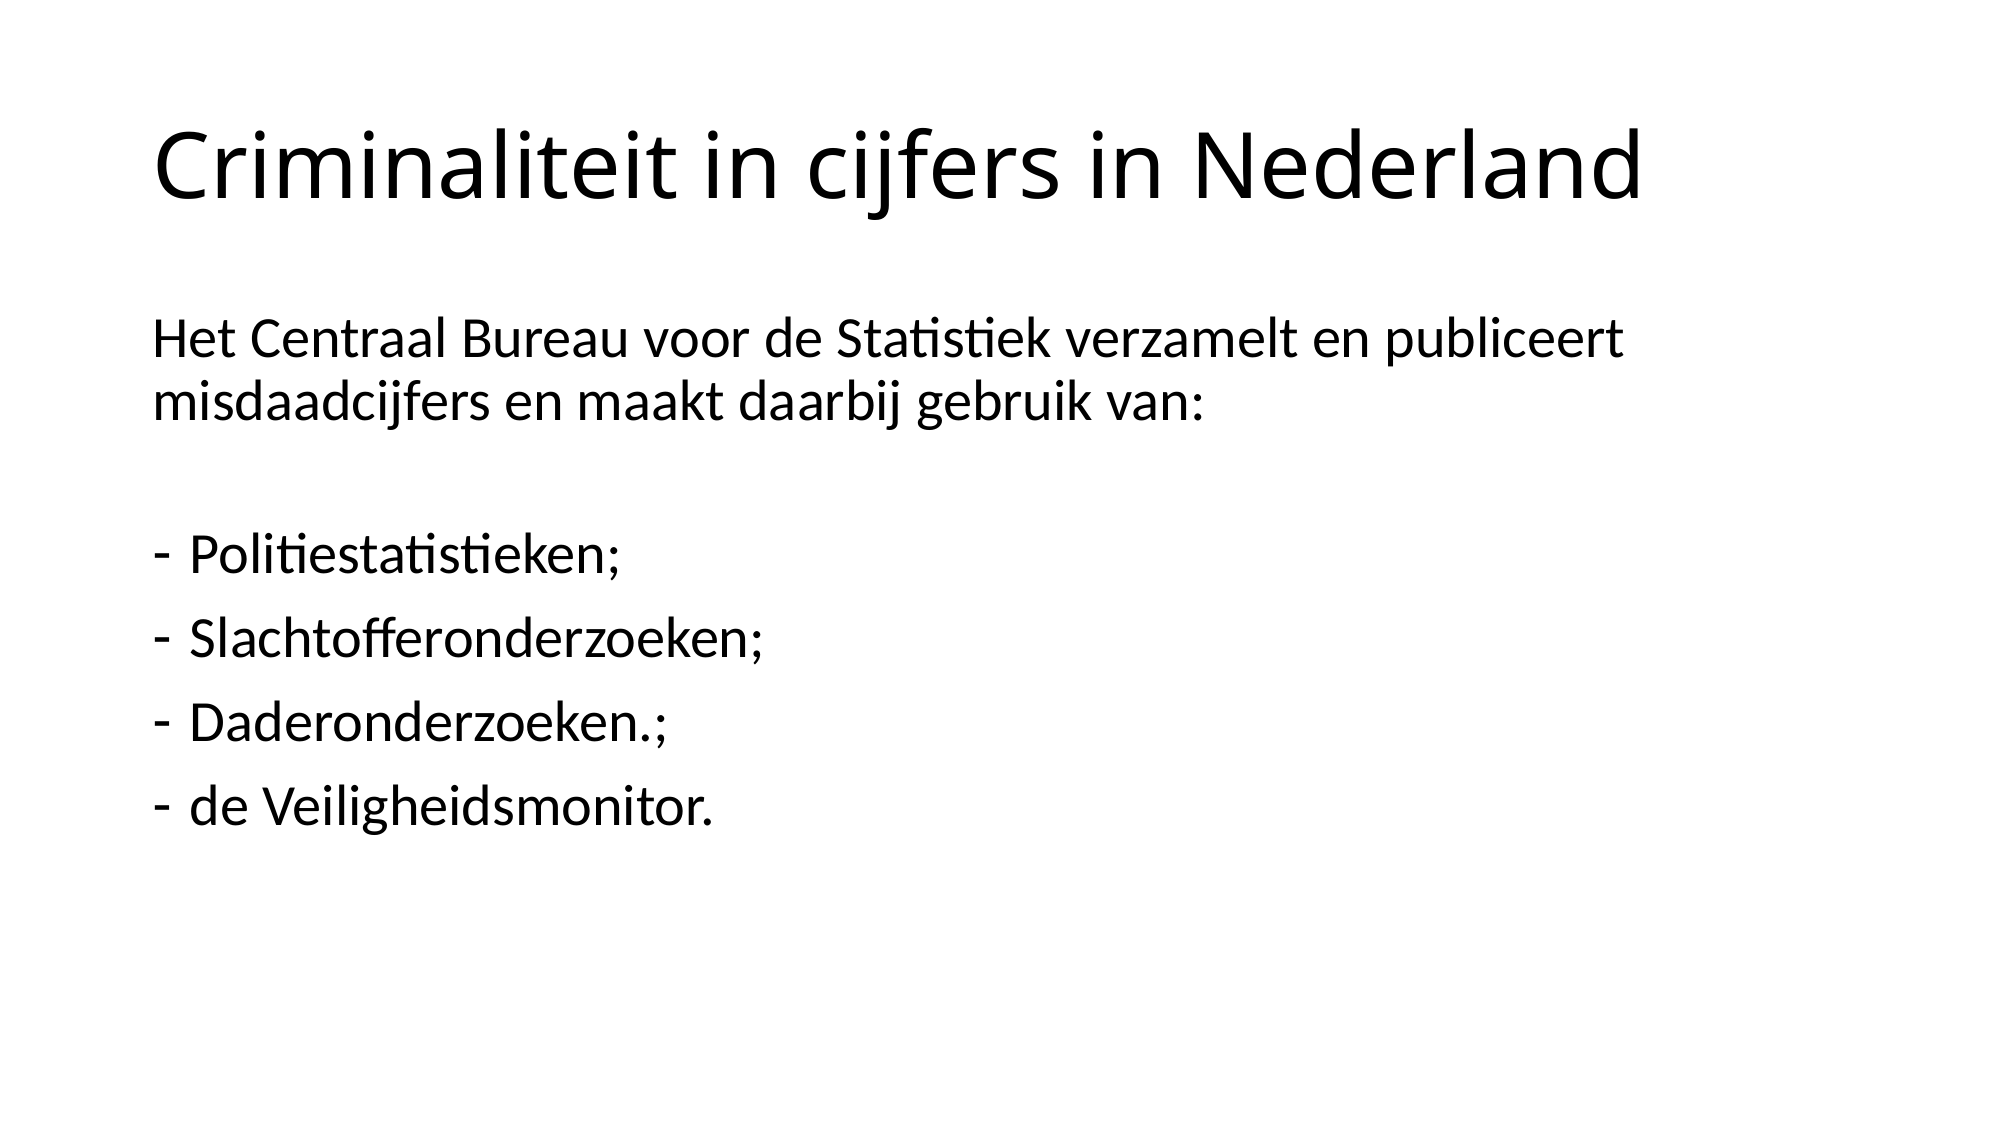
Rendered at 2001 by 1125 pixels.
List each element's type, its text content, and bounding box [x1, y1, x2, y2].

title Criminaliteit in cijfers in Nederland [137, 59, 1863, 278]
list Het Centraal Bureau voor de Statistiek verzamelt en publiceert misdaadcijfers en maakt daarbij gebruik van: Politiestatistieken; Slachtofferonderzoeken; Daderonderzoeken.; de Veiligheidsmonitor. [137, 299, 1863, 1014]
